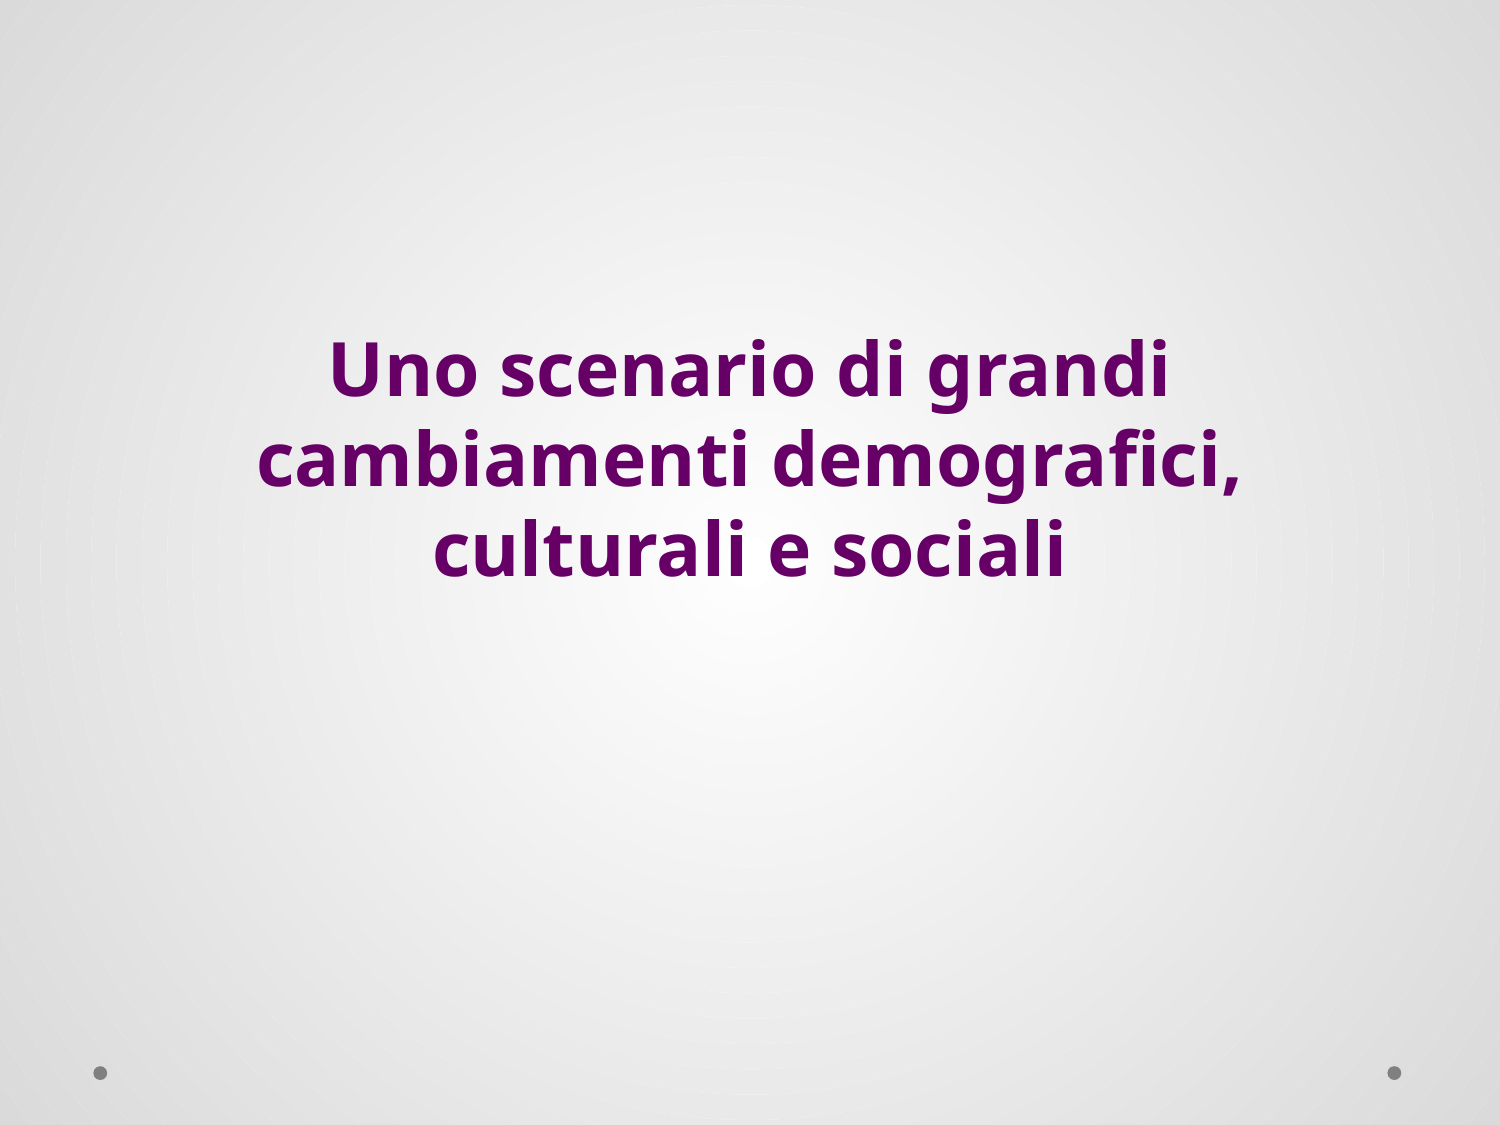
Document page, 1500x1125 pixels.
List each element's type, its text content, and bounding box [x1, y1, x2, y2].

list Uno scenario di grandi cambiamenti demografici, culturali e sociali [75, 313, 1425, 641]
